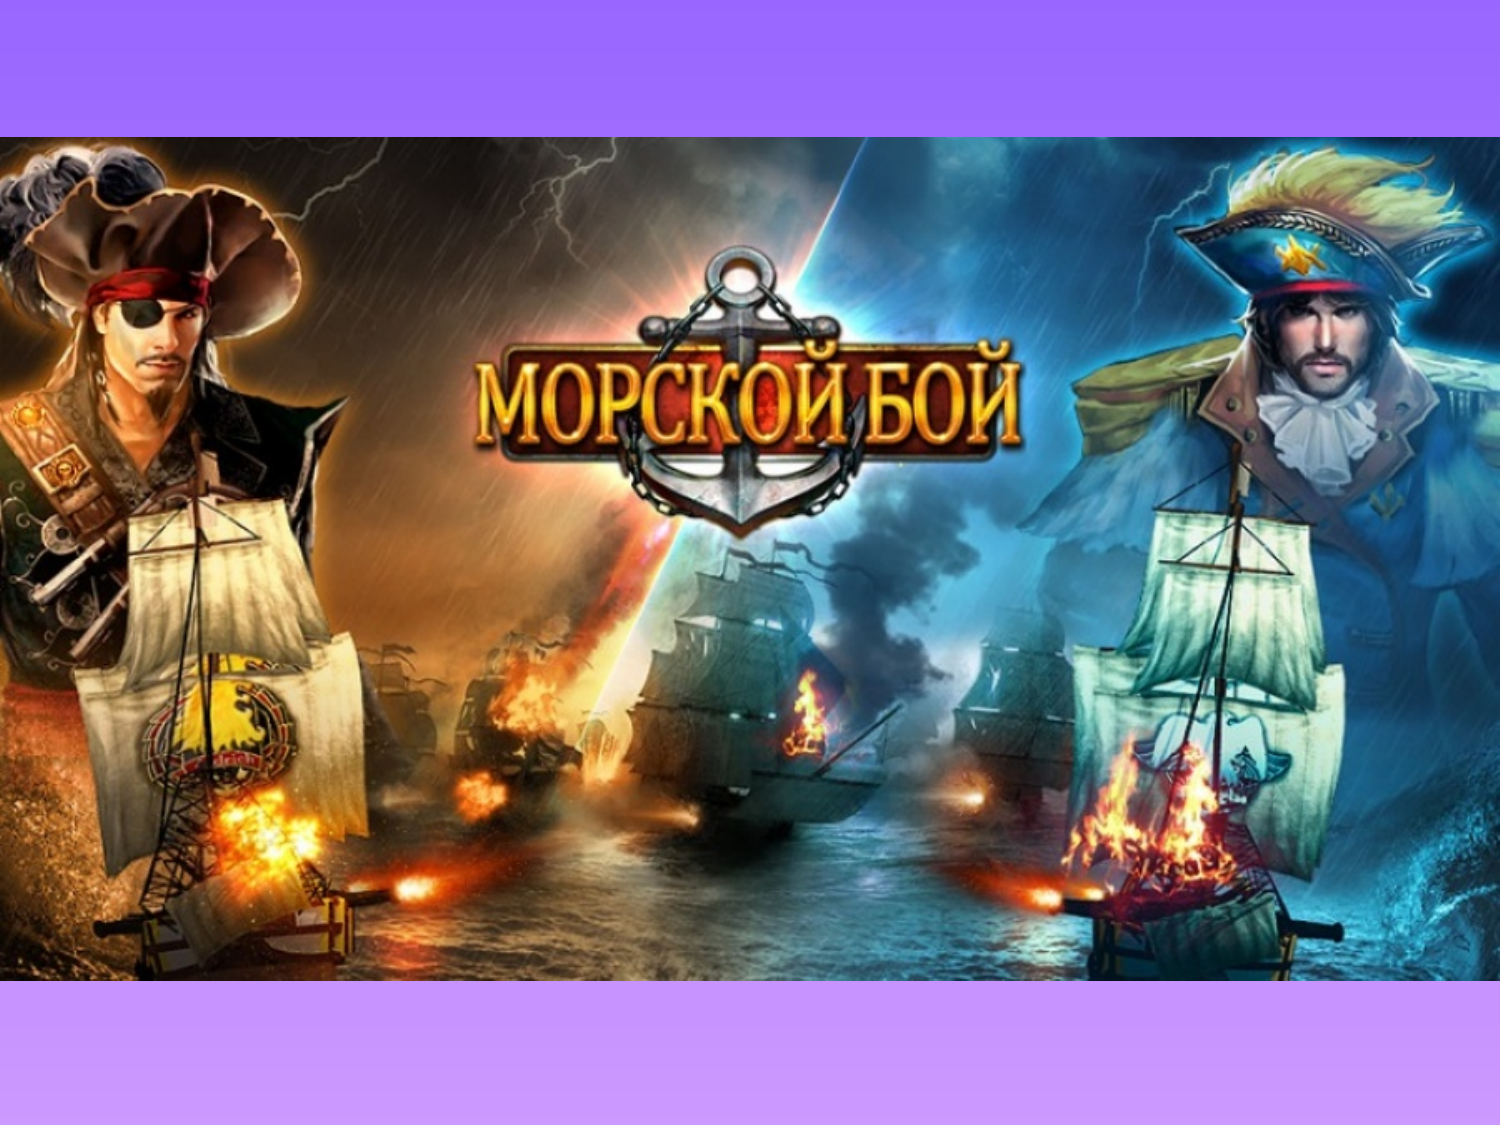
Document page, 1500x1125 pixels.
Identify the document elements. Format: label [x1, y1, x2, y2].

picture [0, 136, 1500, 981]
